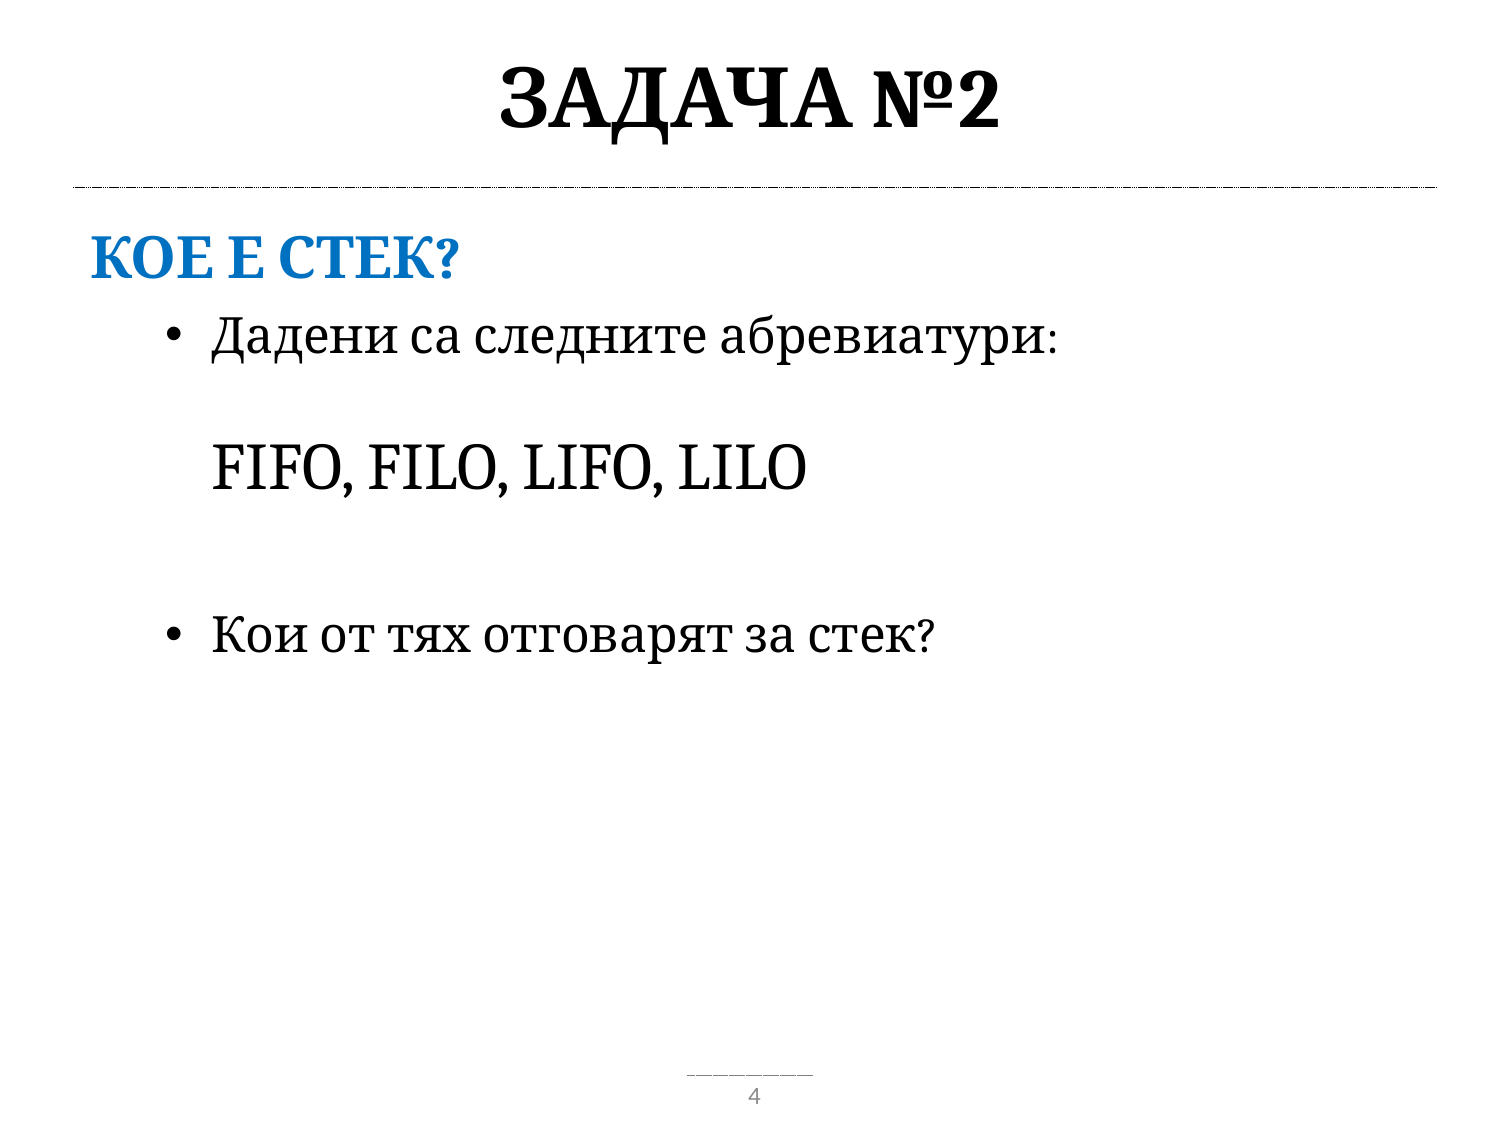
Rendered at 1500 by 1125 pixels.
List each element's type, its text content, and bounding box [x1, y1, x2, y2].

title Задача №2 [0, 0, 1500, 188]
slide_number 4 [579, 1065, 930, 1125]
list Кое е стек? Дадени са следните абревиатури: FIFO, FILO, LIFO, LILO Кои от тях отговарят за стек? [75, 212, 1450, 1063]
